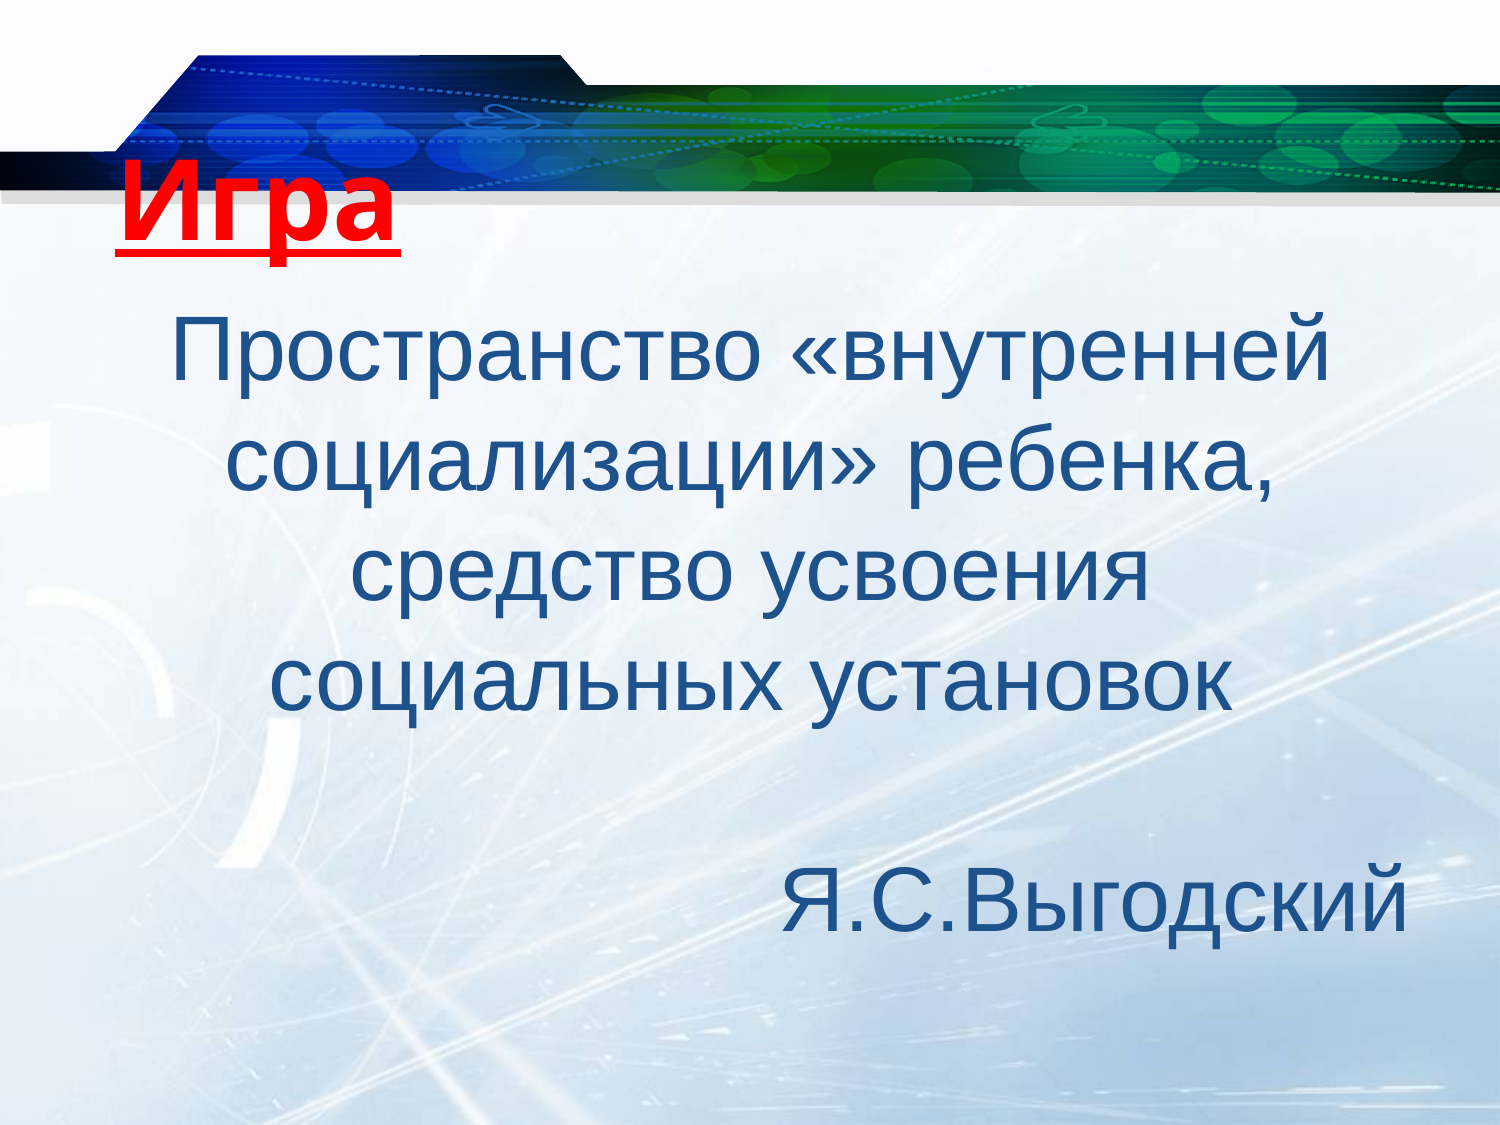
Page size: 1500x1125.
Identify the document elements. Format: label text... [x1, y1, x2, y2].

title Игра [100, 149, 1388, 242]
picture [0, 0, 1500, 1125]
list Пространство «внутренней социализации» ребенка, средство усвоения социальных установок Я.С.Выгодский [76, 281, 1427, 1124]
